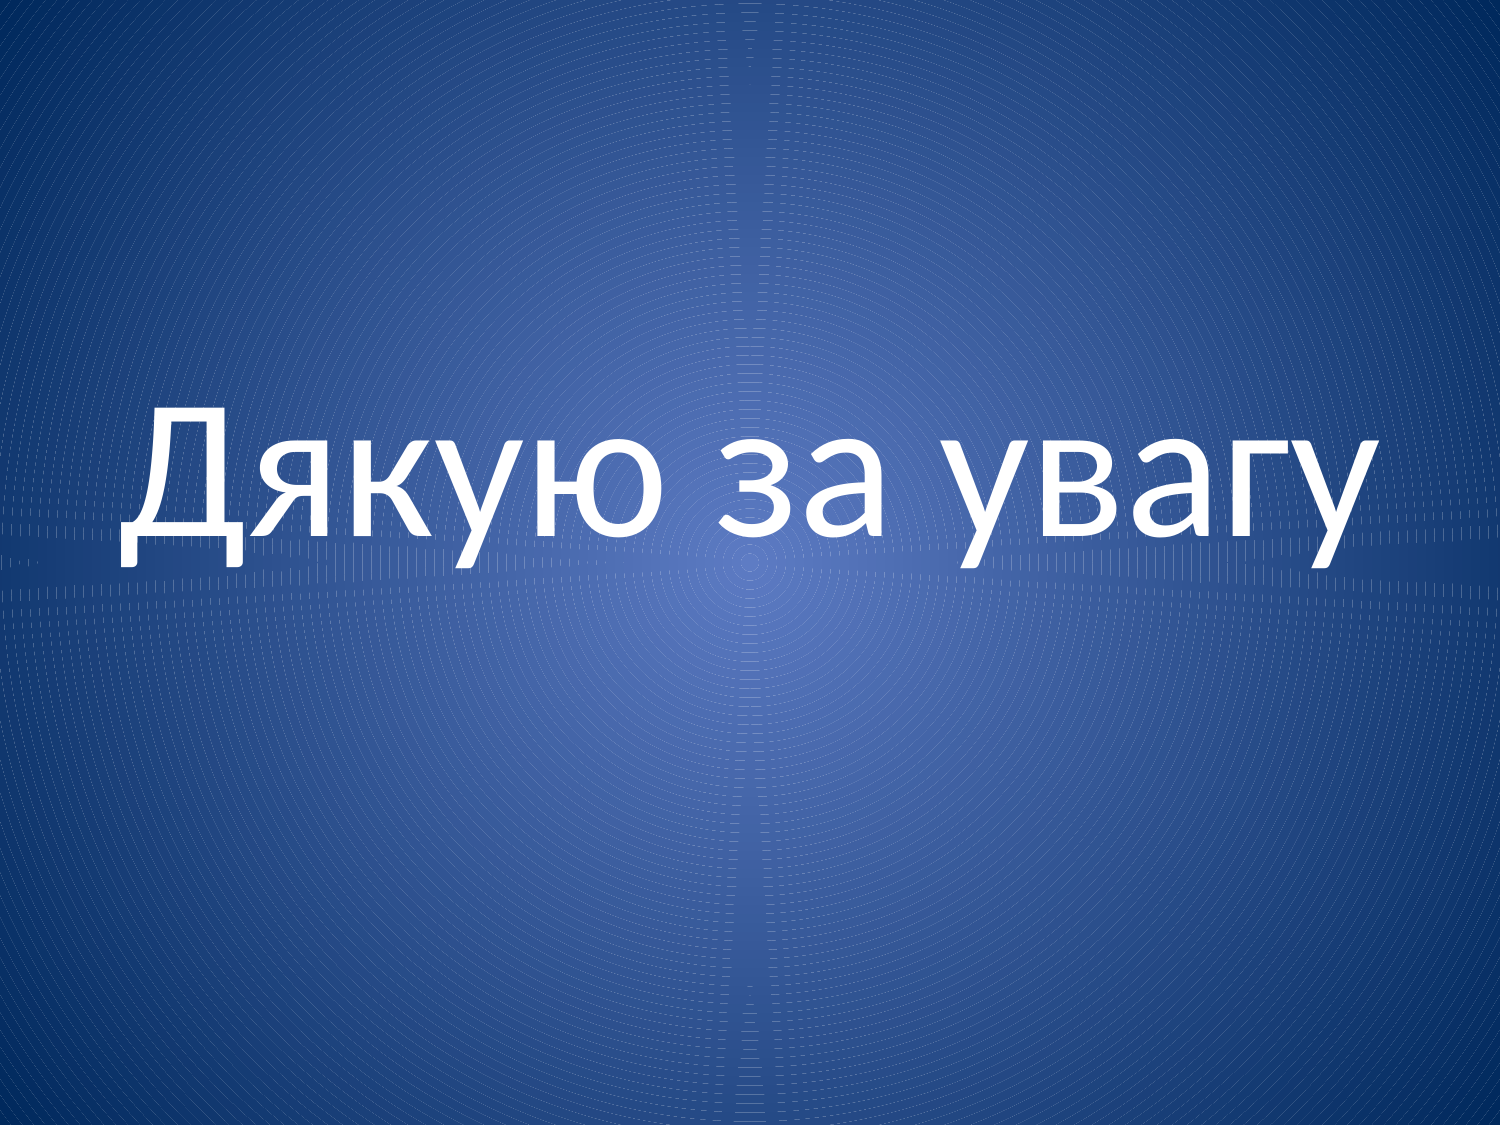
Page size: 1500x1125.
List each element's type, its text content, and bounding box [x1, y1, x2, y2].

title Дякую за увагу [75, 45, 1425, 868]
